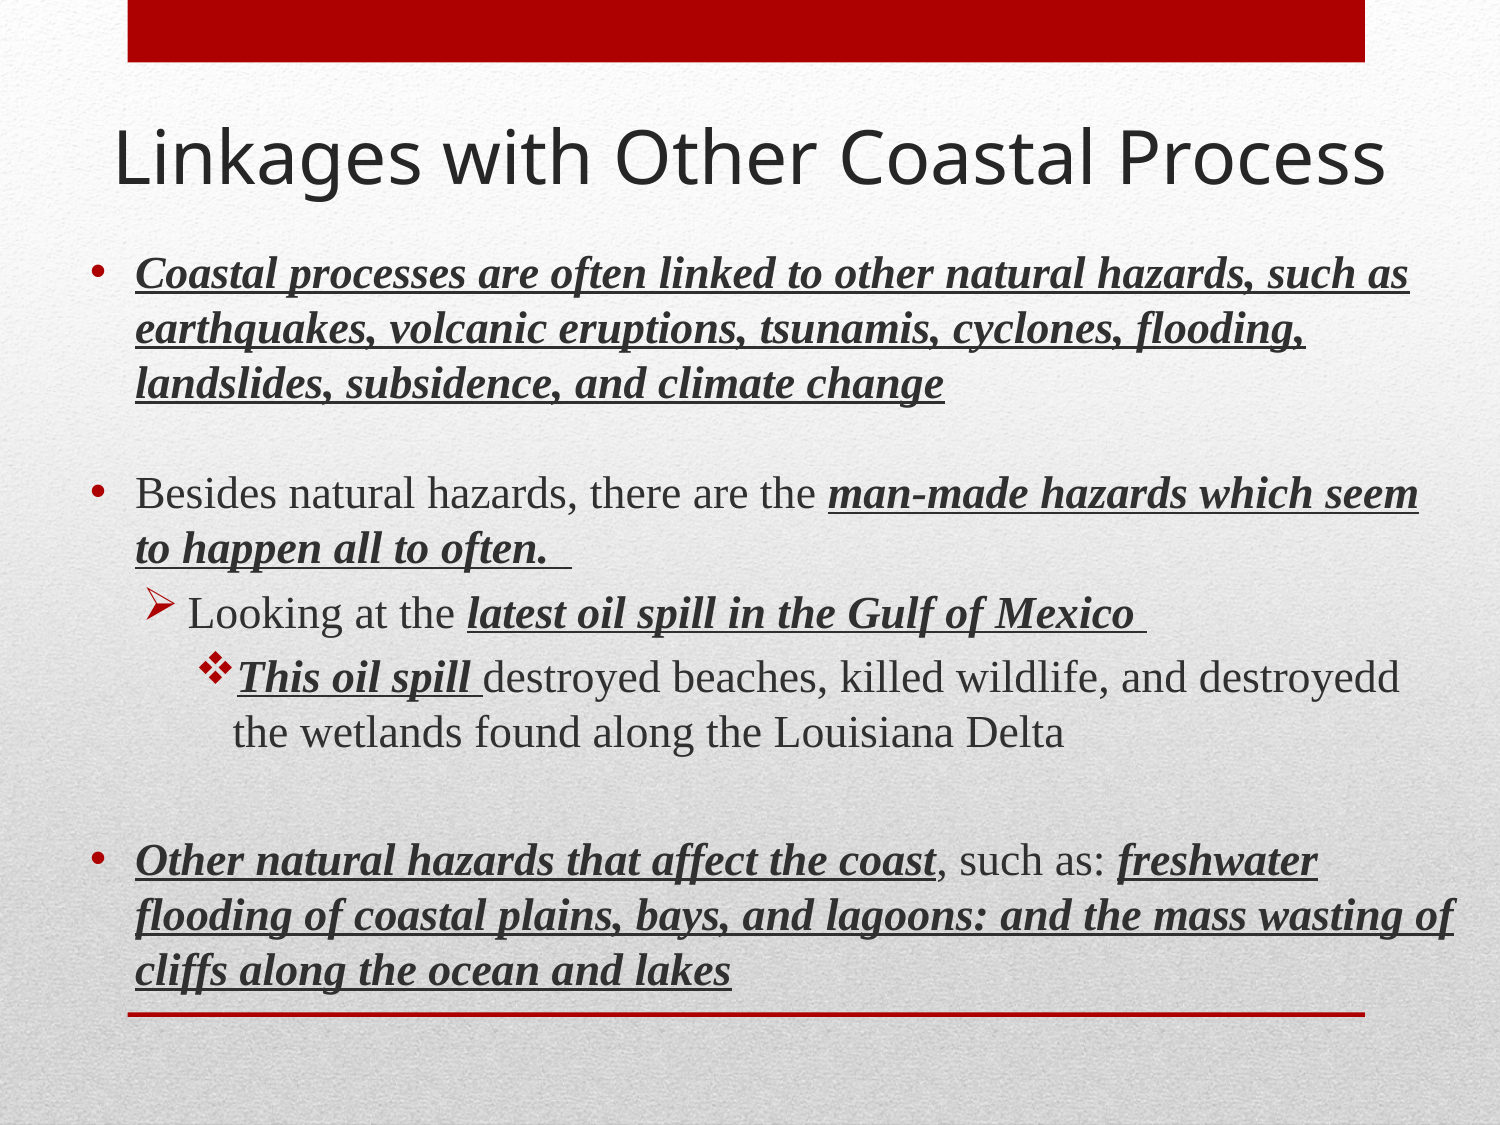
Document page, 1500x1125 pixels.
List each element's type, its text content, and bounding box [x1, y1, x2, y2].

title Linkages with Other Coastal Process [62, 62, 1438, 207]
list Coastal processes are often linked to other natural hazards, such as earthquakes, volcanic eruptions, tsunamis, cyclones, flooding, landslides, subsidence, and climate change Besides natural hazards, there are the man-made hazards which seem to happen all to often. Looking at the latest oil spill in the Gulf of Mexico This oil spill destroyed beaches, killed wildlife, and destroyedd the wetlands found along the Louisiana Delta Other natural hazards that affect the coast, such as: freshwater flooding of coastal plains, bays, and lagoons: and the mass wasting of cliffs along the ocean and lakes [75, 200, 1475, 1038]
